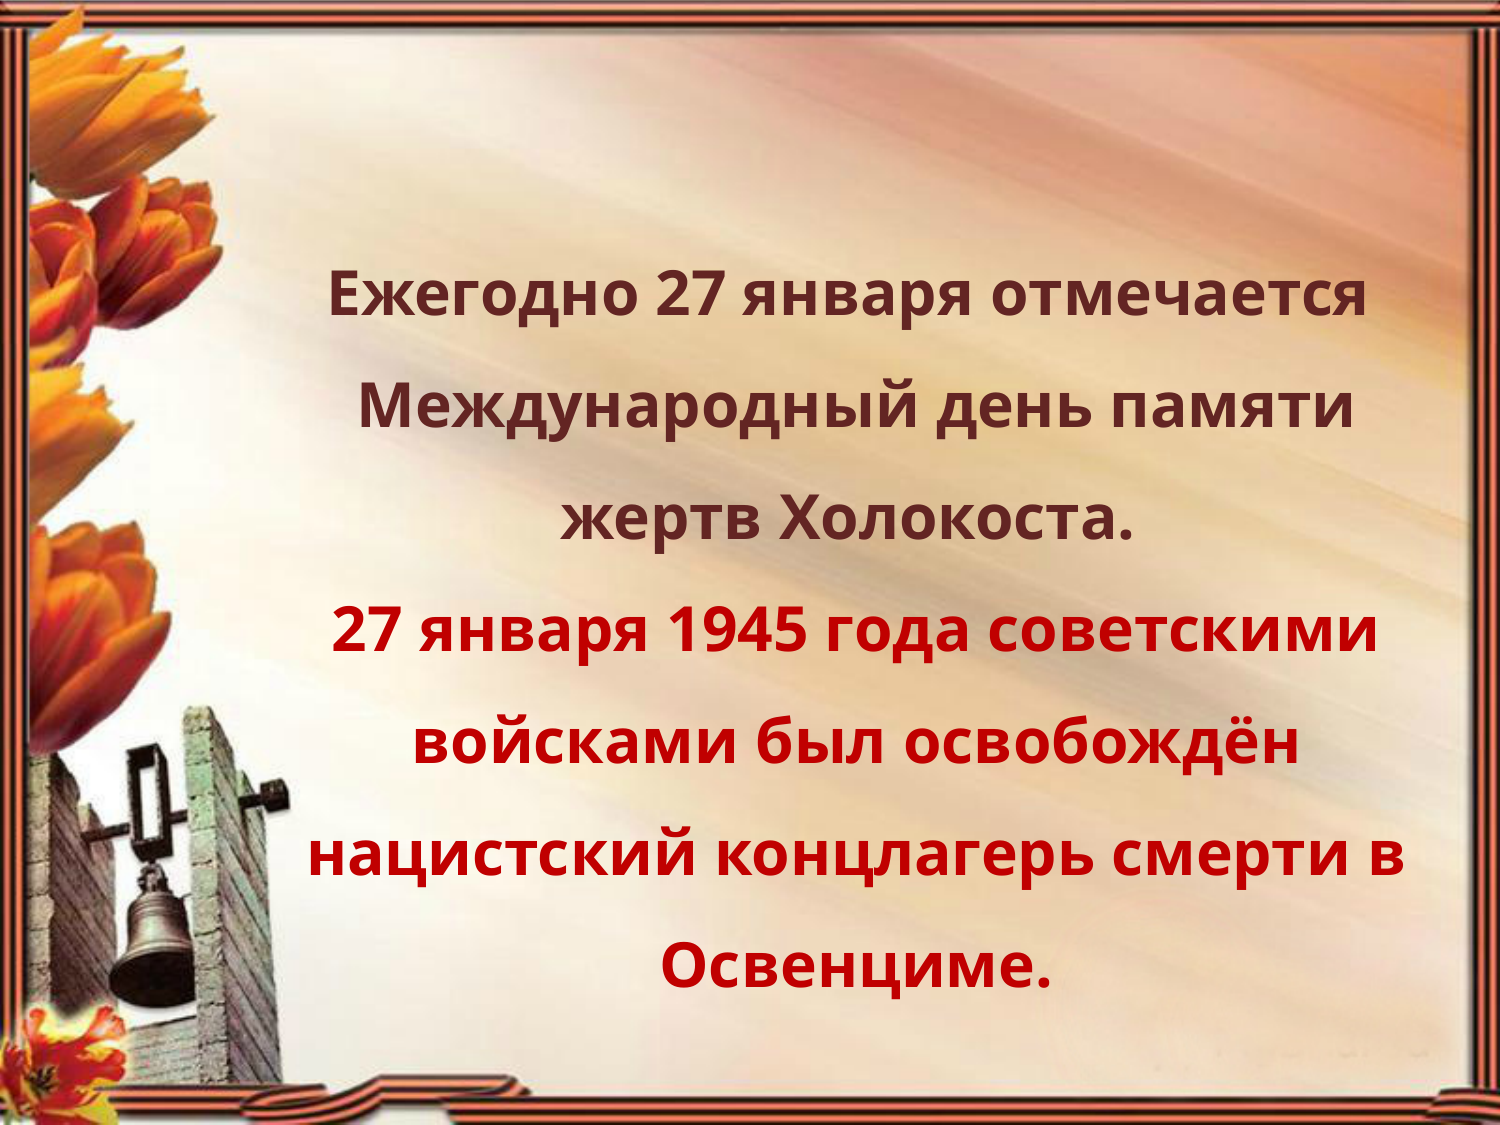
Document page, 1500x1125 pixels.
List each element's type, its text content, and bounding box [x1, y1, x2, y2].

picture [0, 0, 1500, 1125]
title Ежегодно 27 января отмечается Международный день памяти жертв Холокоста. 27 января 1945 года советскими войсками был освобождён нацистский концлагерь смерти в Освенциме. [265, 90, 1447, 1080]
